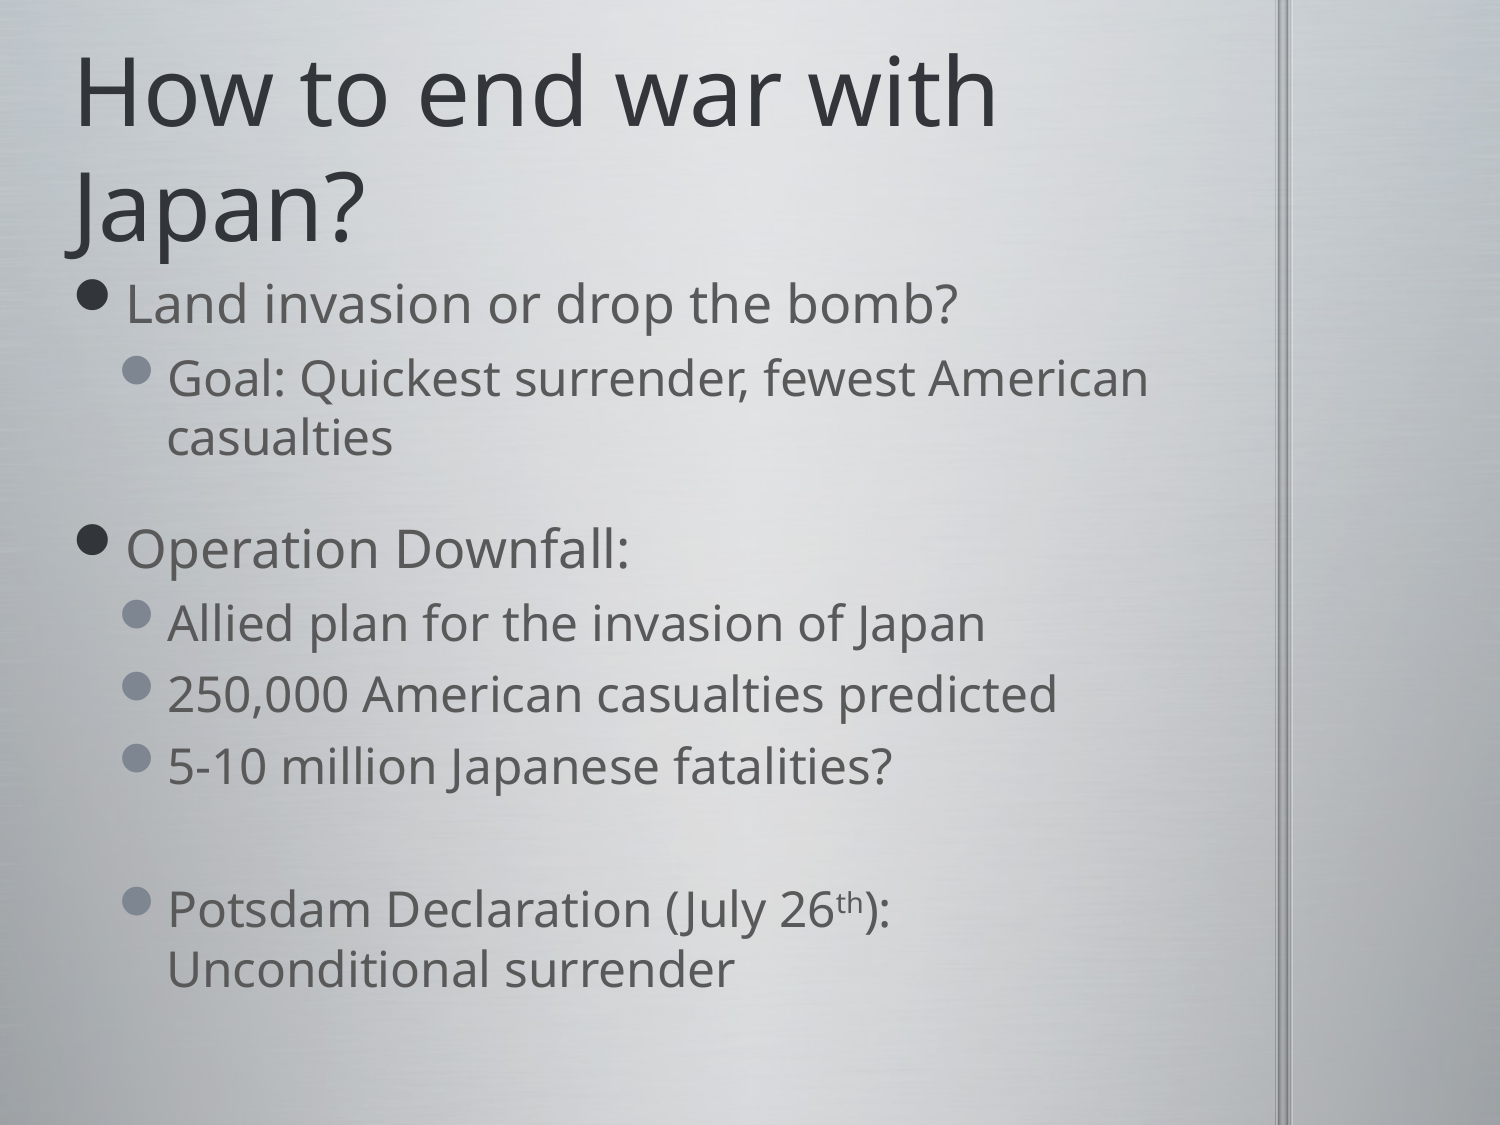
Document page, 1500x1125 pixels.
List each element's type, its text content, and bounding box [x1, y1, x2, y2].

list Land invasion or drop the bomb? Goal: Quickest surrender, fewest American casualties Operation Downfall: Allied plan for the invasion of Japan 250,000 American casualties predicted 5-10 million Japanese fatalities? Potsdam Declaration (July 26th): Unconditional surrender [57, 262, 1220, 1005]
title How to end war with Japan? [57, 86, 1220, 207]
picture [0, 0, 1500, 1125]
